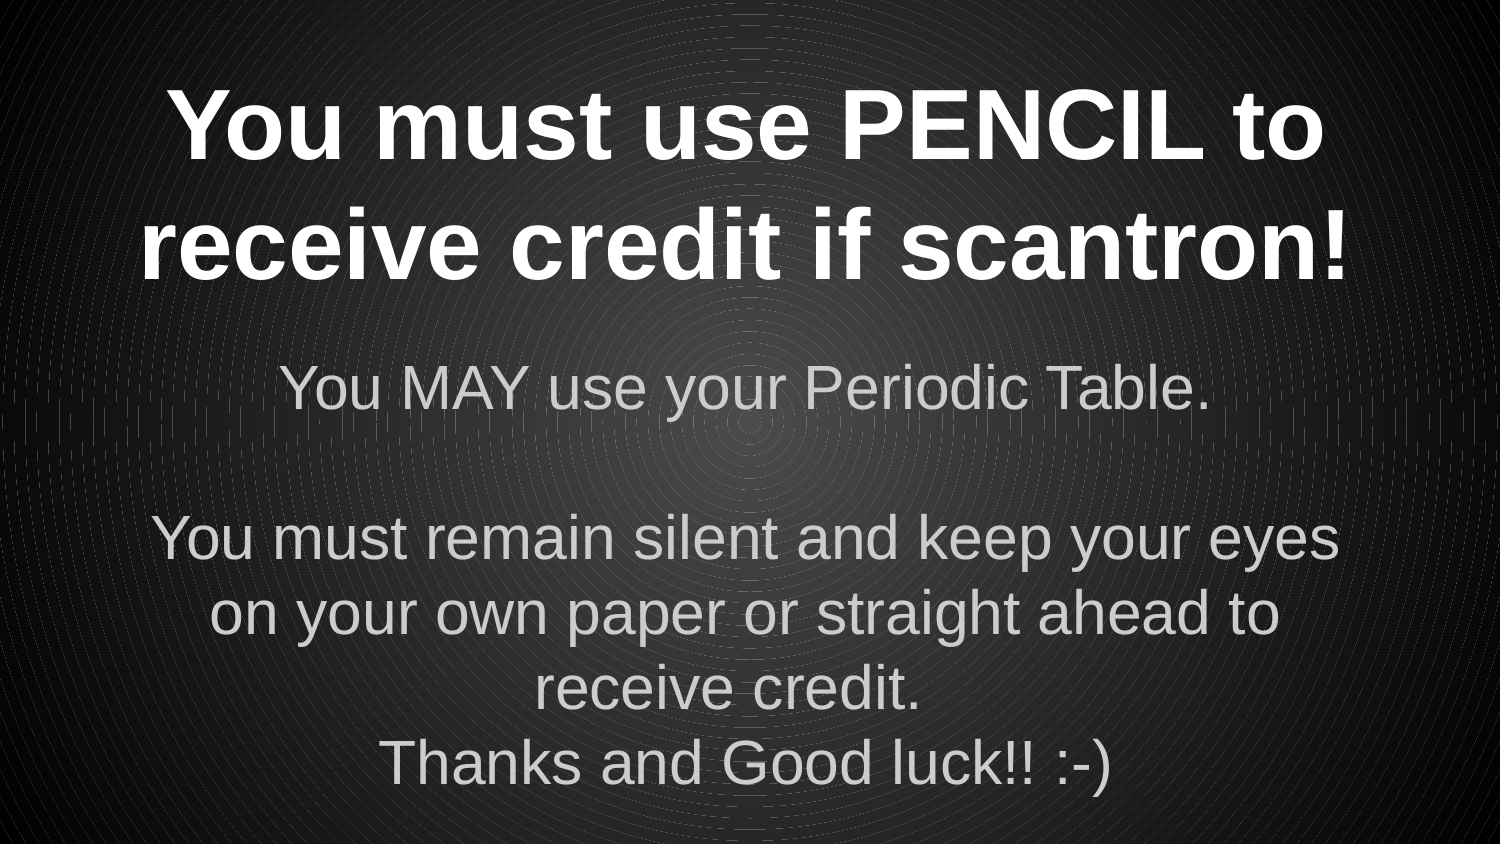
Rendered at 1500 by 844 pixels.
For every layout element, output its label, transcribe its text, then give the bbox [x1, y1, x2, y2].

subtitle You MAY use your Periodic Table. You must remain silent and keep your eyes on your own paper or straight ahead to receive credit. Thanks and Good luck!! :-) [112, 332, 1380, 798]
title You must use PENCIL to receive credit if scantron! [79, 36, 1413, 315]
